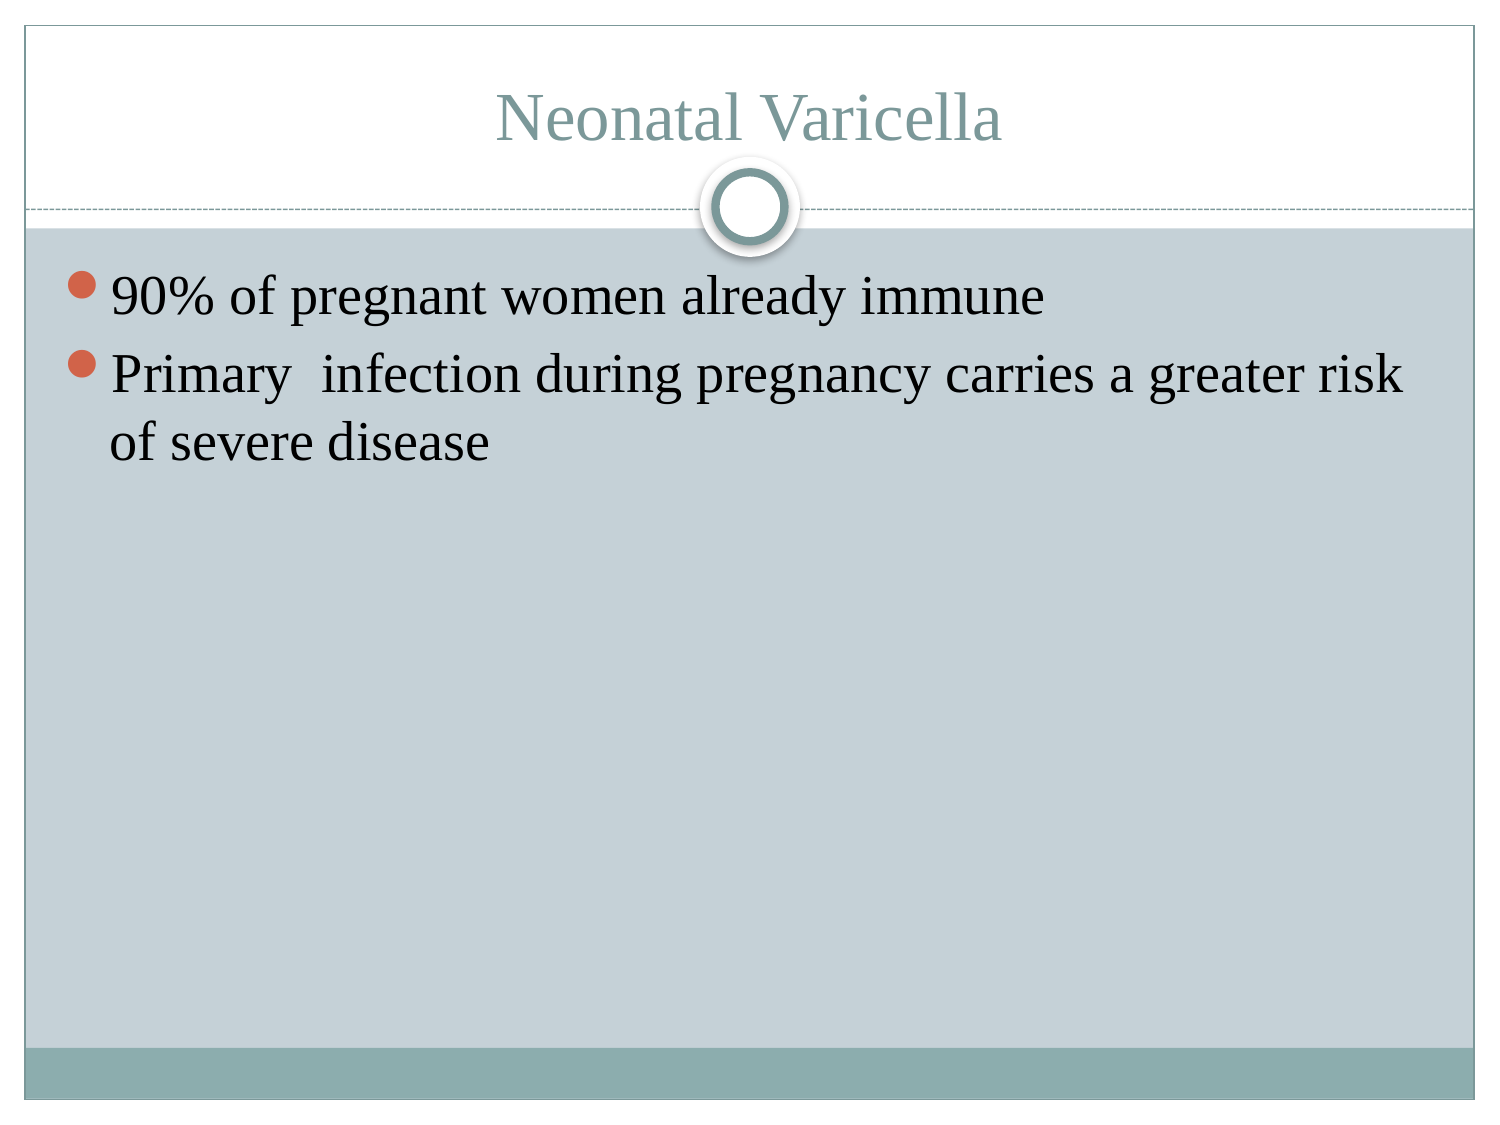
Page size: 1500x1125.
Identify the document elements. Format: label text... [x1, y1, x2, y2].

title Neonatal Varicella [49, 37, 1450, 162]
list 90% of pregnant women already immune Primary infection during pregnancy carries a greater risk of severe disease [49, 250, 1445, 1001]
